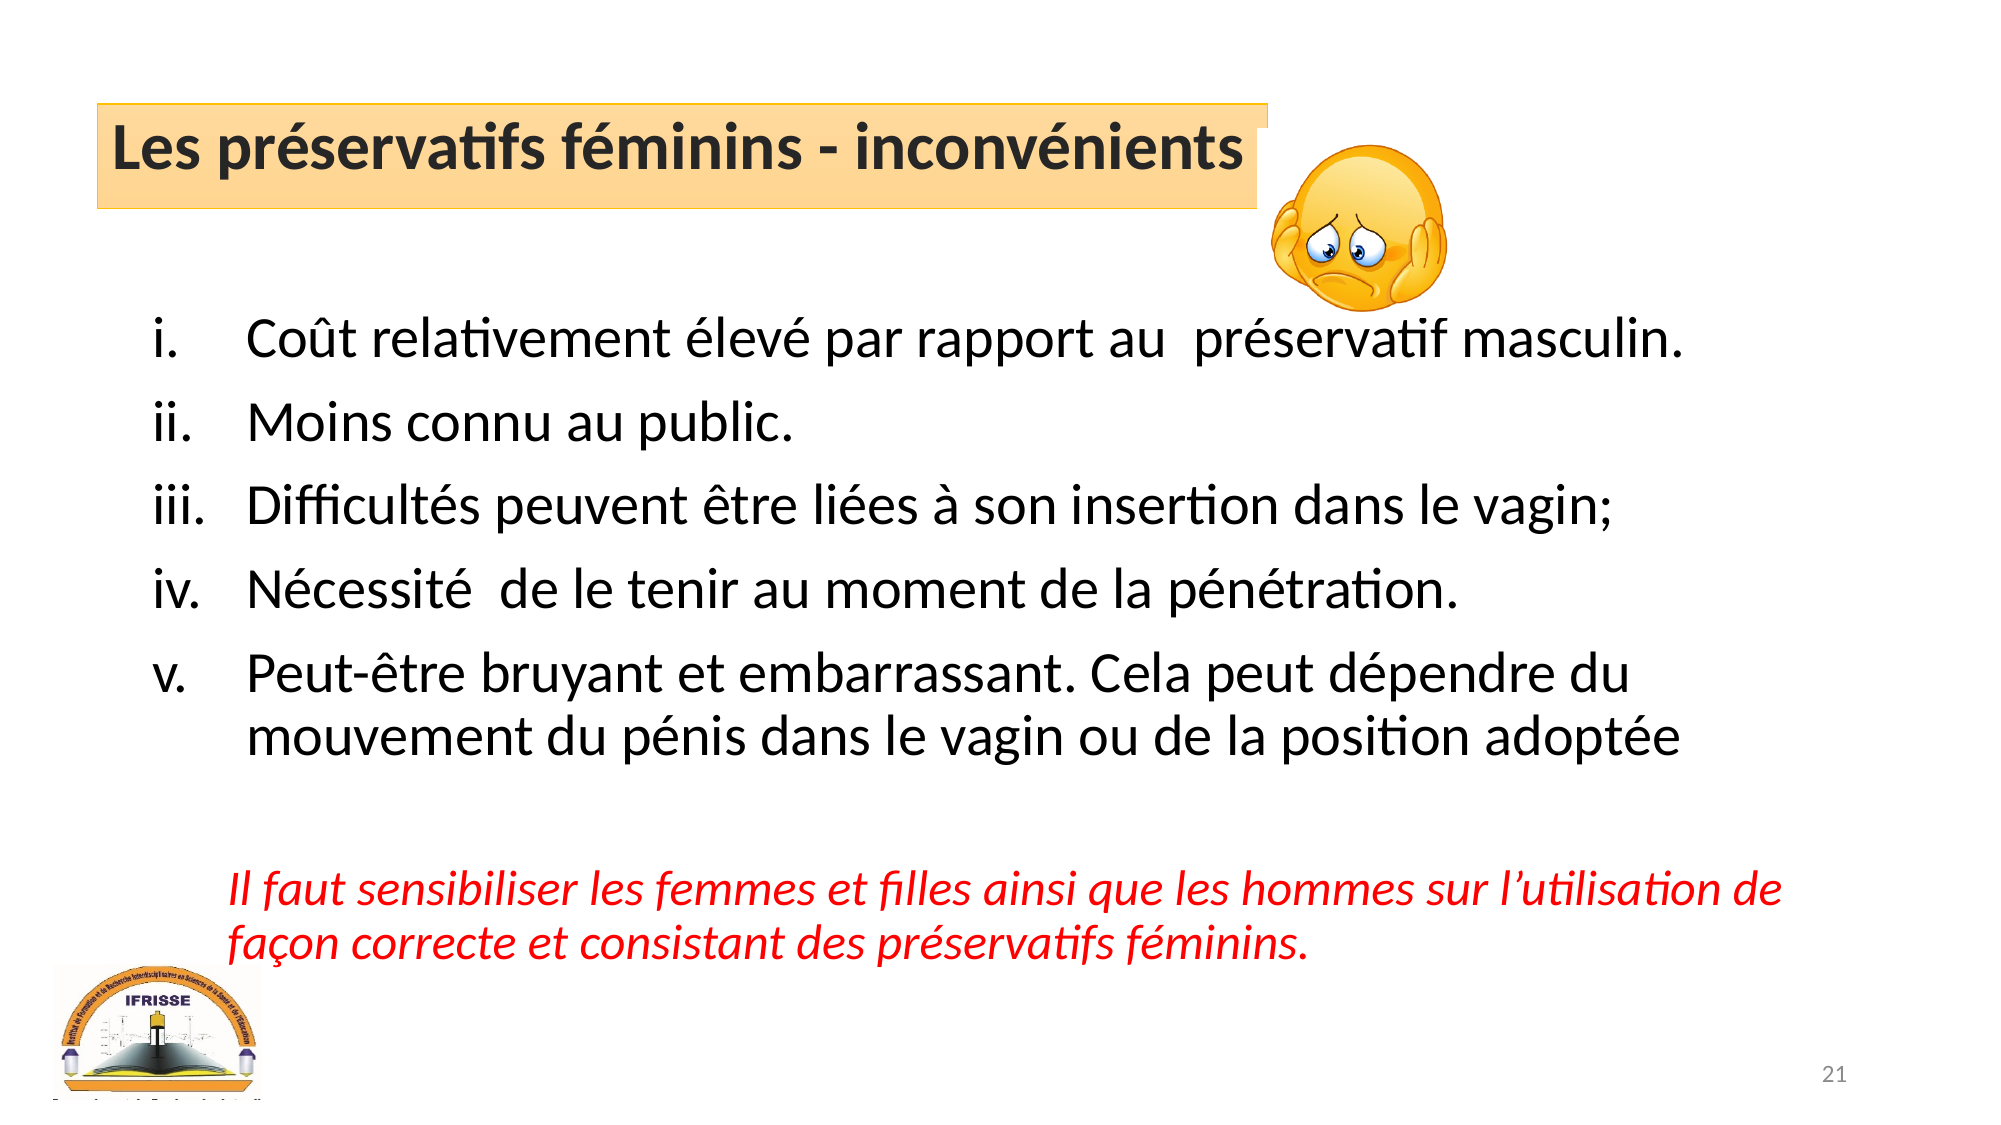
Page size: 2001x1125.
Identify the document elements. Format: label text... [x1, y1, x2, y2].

picture [53, 964, 262, 1100]
list Coût relativement élevé par rapport au préservatif masculin. Moins connu au public. Difficultés peuvent être liées à son insertion dans le vagin; Nécessité de le tenir au moment de la pénétration. Peut-être bruyant et embarrassant. Cela peut dépendre du mouvement du pénis dans le vagin ou de la position adoptée Il faut sensibiliser les femmes et filles ainsi que les hommes sur l’utilisation de façon correcte et consistant des préservatifs féminins. [137, 299, 1863, 1014]
picture [1257, 128, 1461, 318]
slide_number 21 [1412, 1042, 1863, 1103]
title Les préservatifs féminins - inconvénients [97, 103, 1268, 209]
